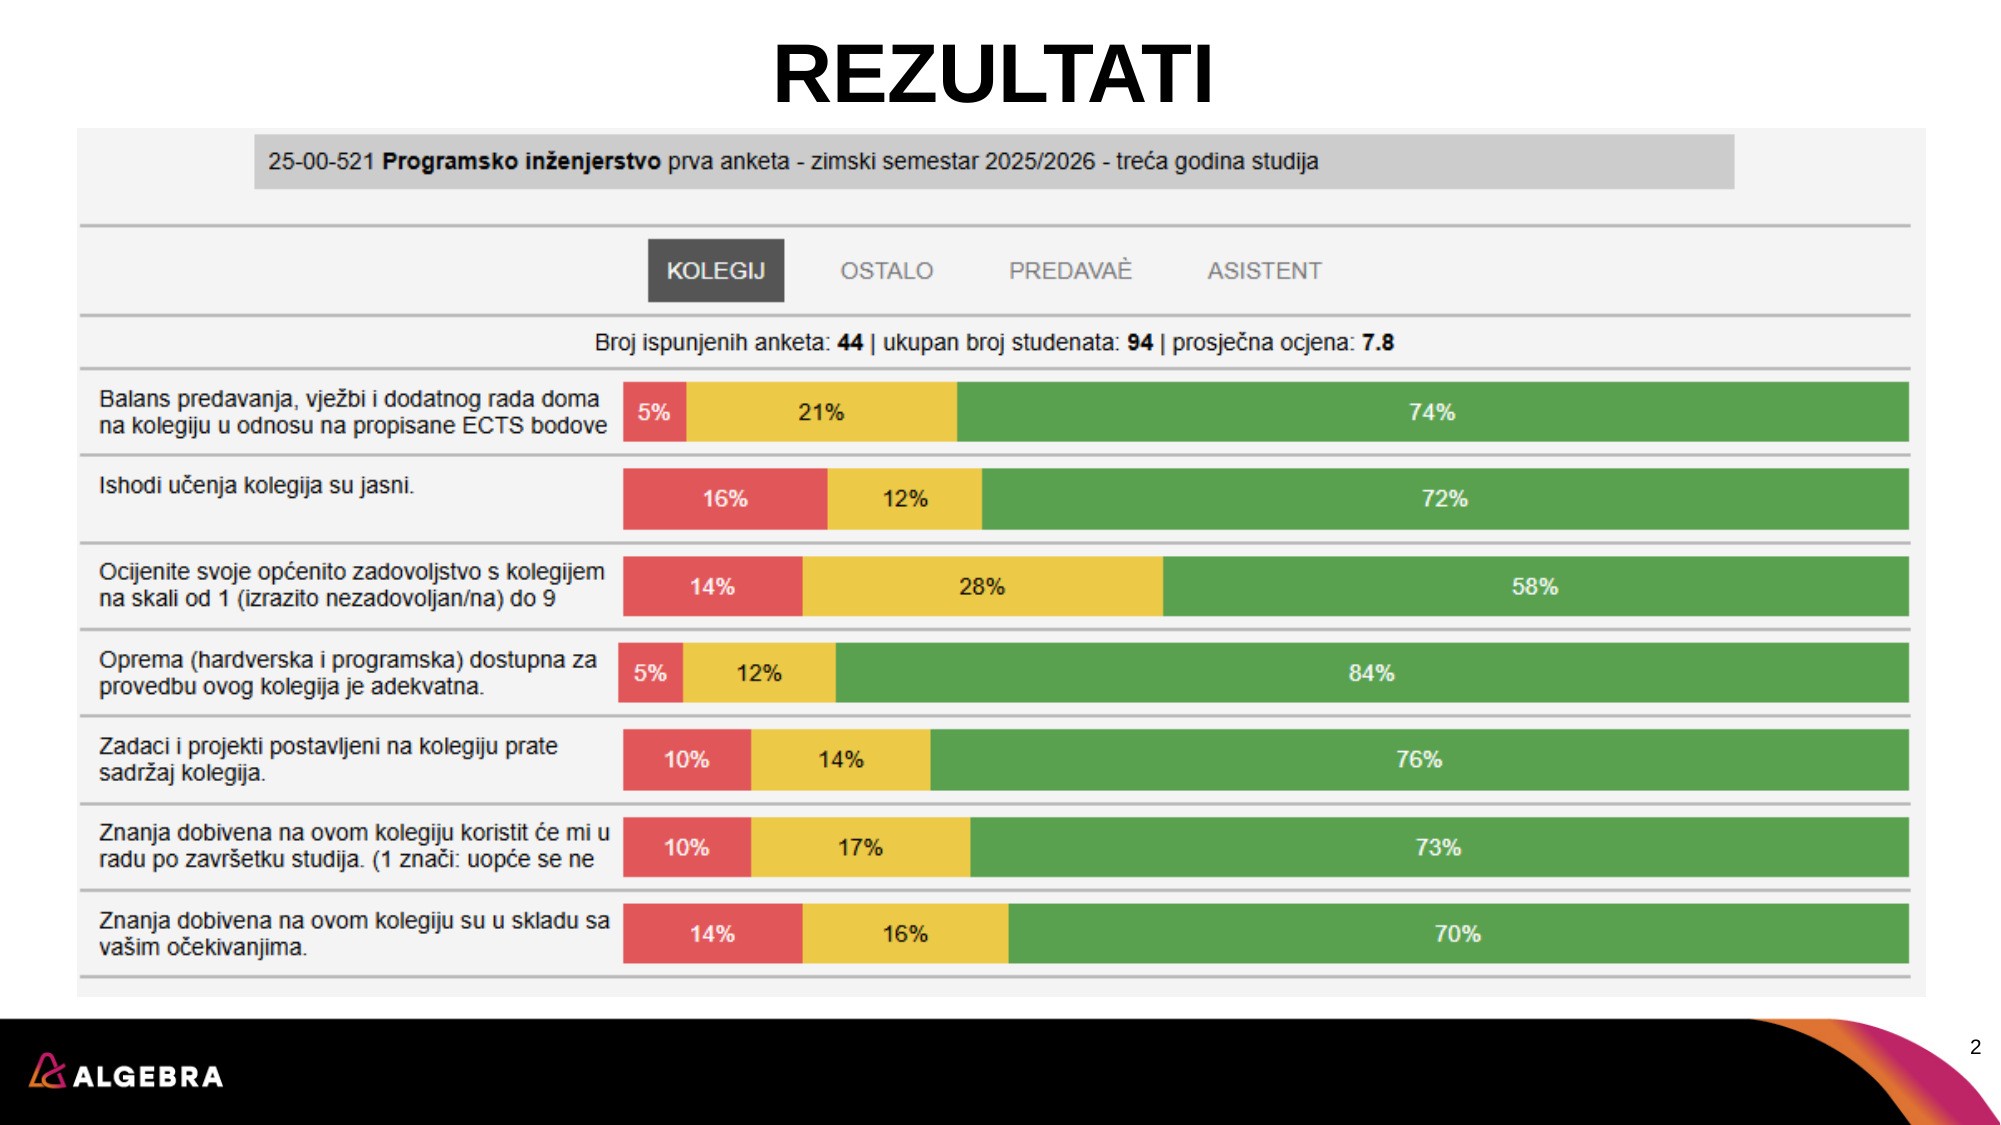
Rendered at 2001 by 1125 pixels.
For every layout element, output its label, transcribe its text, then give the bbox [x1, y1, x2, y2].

picture [0, 0, 2001, 1125]
title REZULTATI [85, 17, 1918, 128]
